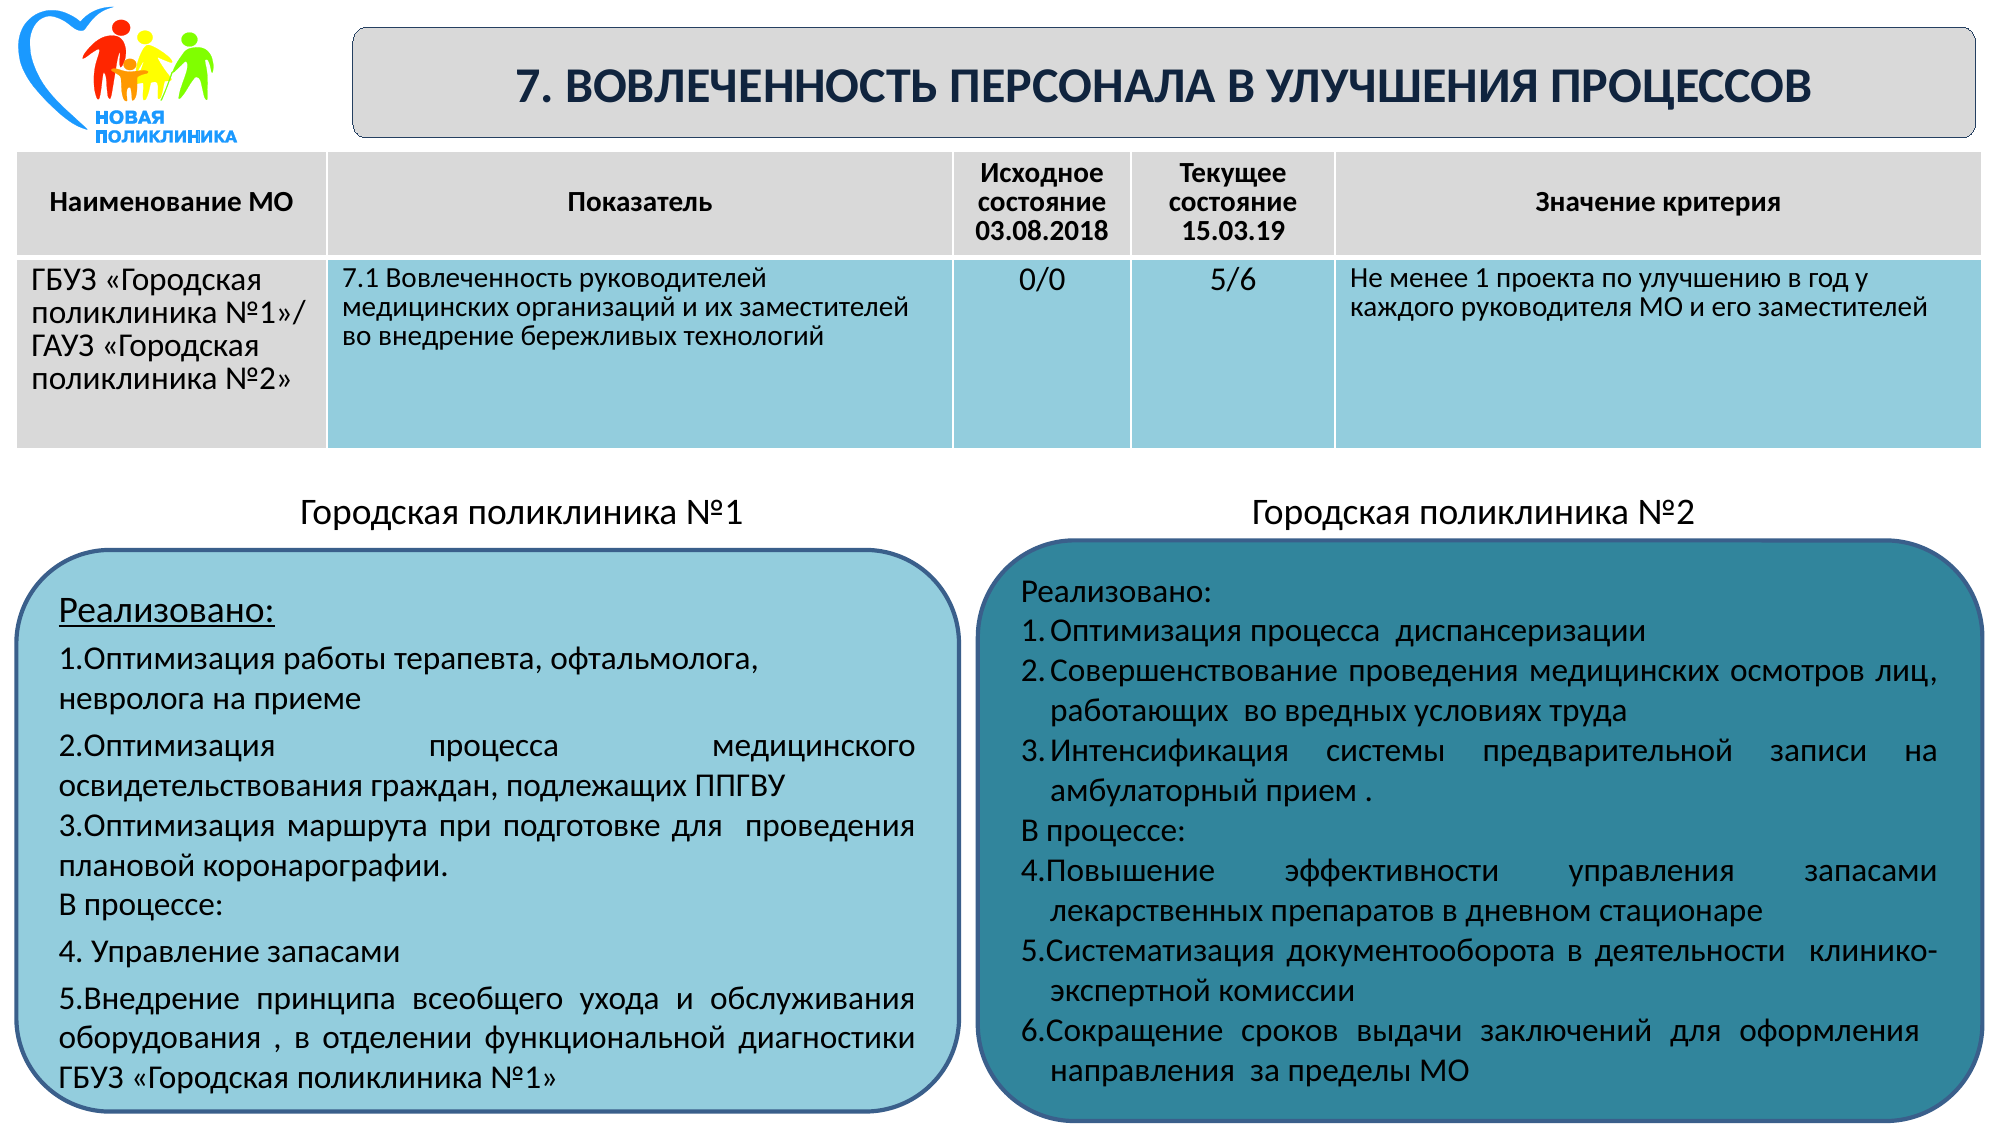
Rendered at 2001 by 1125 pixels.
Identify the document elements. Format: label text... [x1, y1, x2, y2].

table_header Исходное состояние 03.08.2018 [954, 152, 1130, 255]
text_box 7. ВОВЛЕЧЕННОСТЬ ПЕРСОНАЛА В УЛУЧШЕНИЯ ПРОЦЕССОВ [352, 27, 1976, 138]
table_header Текущее состояние 15.03.19 [1132, 152, 1334, 255]
text_box Реализовано: 1.Оптимизация работы терапевта, офтальмолога, невролога на приеме 2.Оптимизация процесса медицинского освидетельствования граждан, подлежащих ППГВУ 3.Оптимизация маршрута при подготовке для проведения плановой коронарографии. В процессе: 4. Управление запасами 5.Внедрение принципа всеобщего ухода и обслуживания оборудования , в отделении функциональной диагностики ГБУЗ «Городская поликлиника №1» [14, 547, 962, 1114]
table_cell 7.1 Вовлеченность руководителей медицинских организаций и их заместителей во внедрение бережливых технологий [328, 260, 952, 448]
text_box Реализовано: Оптимизация процесса диспансеризации Совершенствование проведения медицинских осмотров лиц, работающих во вредных условиях труда Интенсификация системы предварительной записи на амбулаторный прием . В процессе: 4.Повышение эффективности управления запасами лекарственных препаратов в дневном стационаре 5.Систематизация документооборота в деятельности клинико- экспертной комиссии 6.Сокращение сроков выдачи заключений для оформления направления за пределы МО [975, 540, 1985, 1124]
text_box Городская поликлиника №1 Городская поликлиника №2 [285, 479, 1938, 540]
table_header Наименование МО [17, 152, 326, 255]
table_cell ГБУЗ «Городская поликлиника №1»/ ГАУЗ «Городская поликлиника №2» [17, 260, 326, 448]
table_cell 0/0 [954, 260, 1130, 448]
table_header Значение критерия [1336, 152, 1981, 255]
table_cell 5/6 [1132, 260, 1334, 448]
table_cell Не менее 1 проекта по улучшению в год у каждого руководителя МО и его заместителей [1336, 260, 1981, 448]
picture [18, 6, 238, 143]
table_header Показатель [328, 152, 952, 255]
